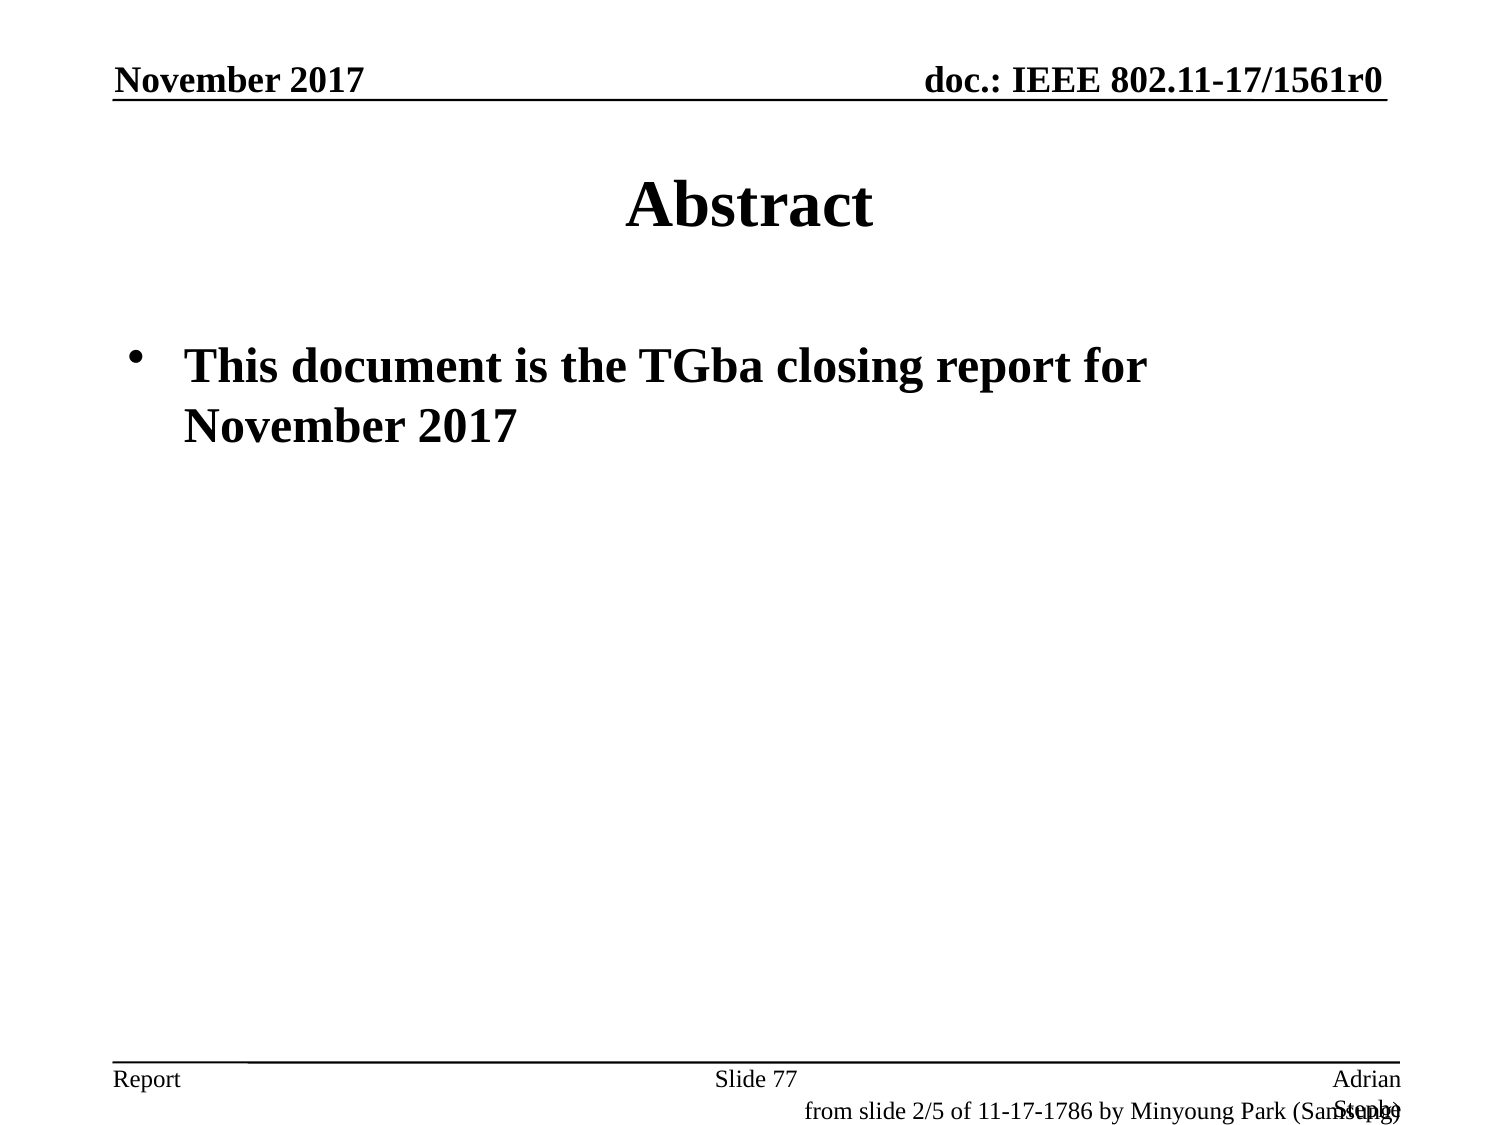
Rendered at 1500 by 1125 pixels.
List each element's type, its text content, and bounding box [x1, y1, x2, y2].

slide_number Slide 77 [711, 1061, 801, 1093]
footer Adrian Stephens, Intel Corporation [1324, 1061, 1402, 1087]
title Abstract [112, 112, 1388, 288]
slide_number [114, 54, 374, 101]
list This document is the TGba closing report for November 2017 [112, 324, 1388, 1000]
text_box from slide 2/5 of 11-17-1786 by Minyoung Park (Samsung) [343, 1087, 1417, 1125]
